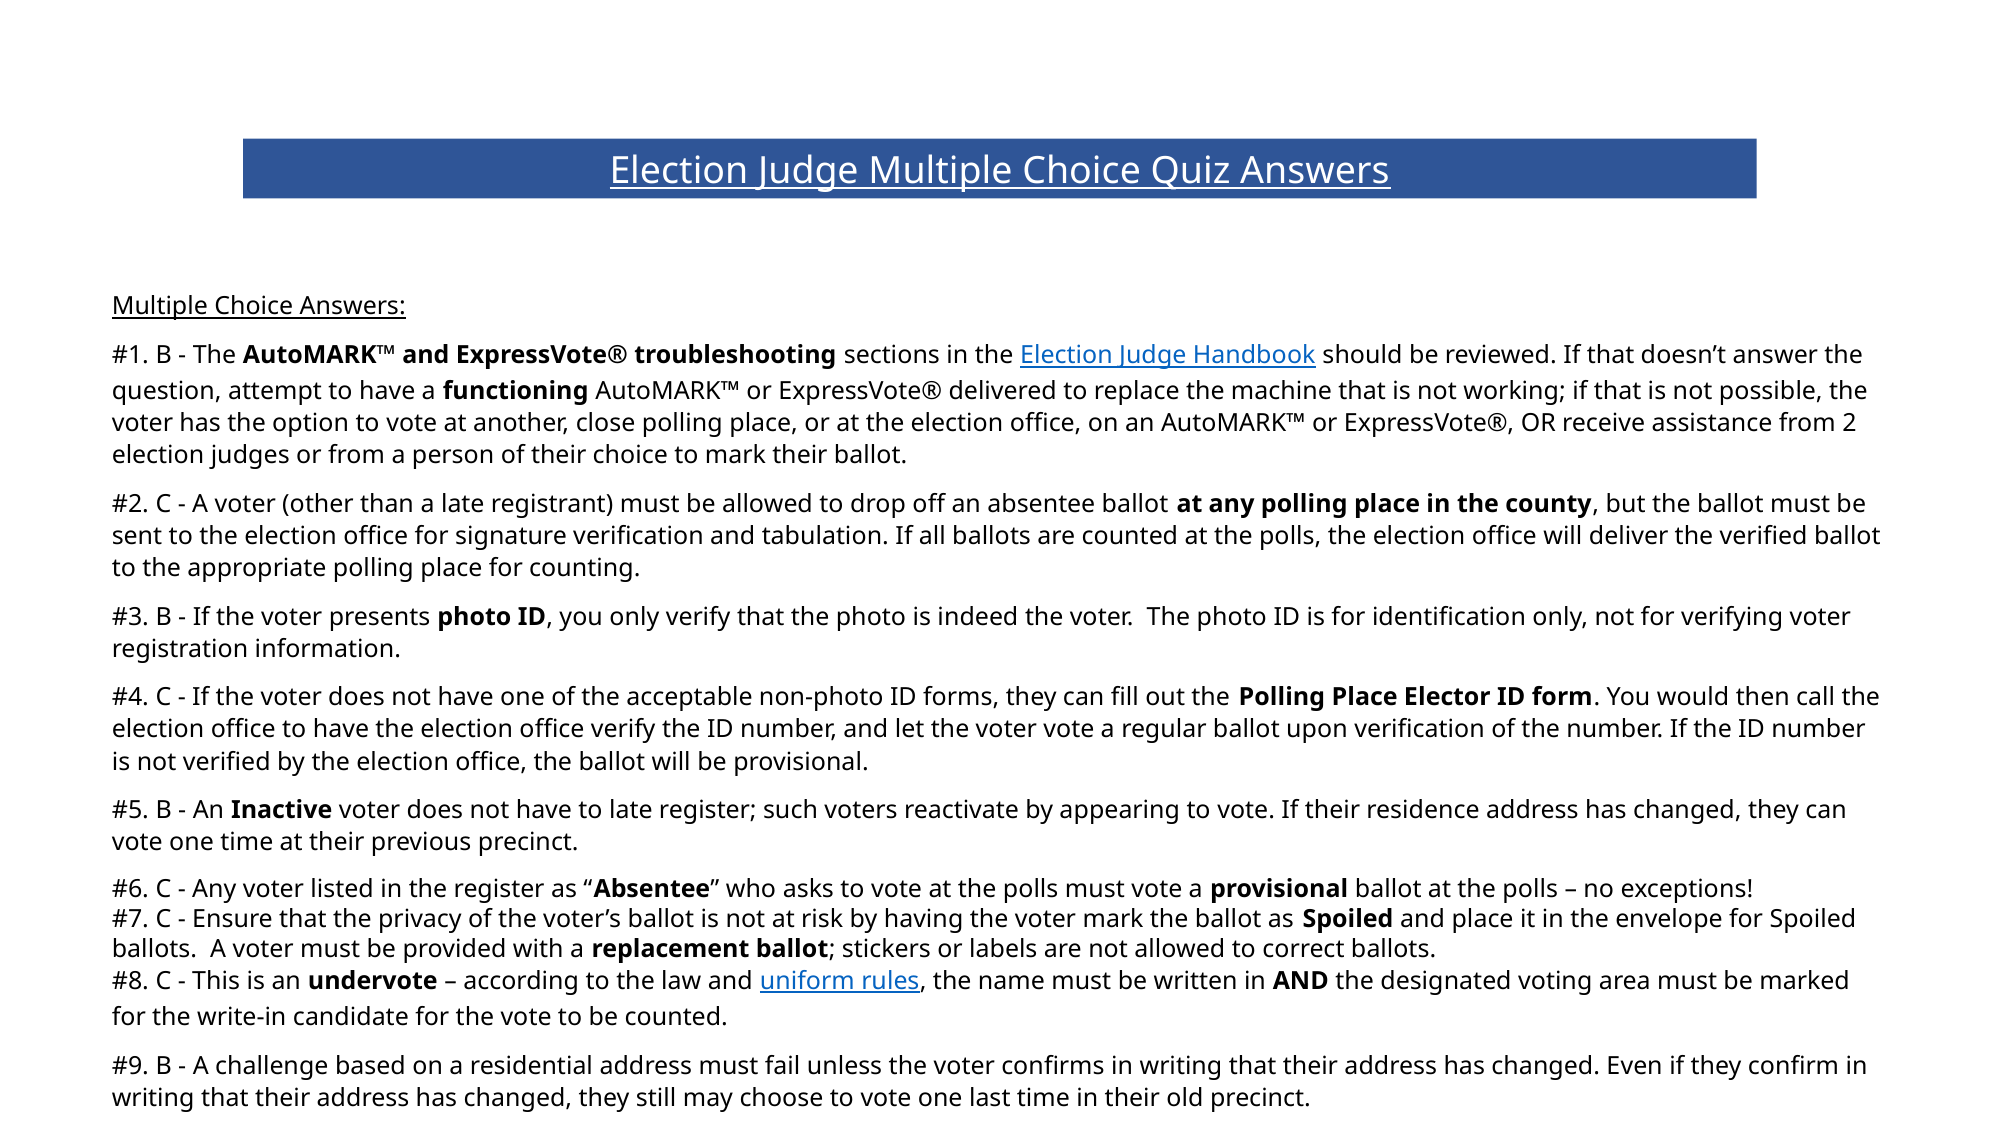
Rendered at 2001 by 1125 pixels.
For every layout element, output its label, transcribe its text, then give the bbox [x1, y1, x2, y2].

text_box Multiple Choice Answers: #1. B - The AutoMARK™ and ExpressVote® troubleshooting sections in the Election Judge Handbook should be reviewed. If that doesn’t answer the question, attempt to have a functioning AutoMARK™ or ExpressVote® delivered to replace the machine that is not working; if that is not possible, the voter has the option to vote at another, close polling place, or at the election office, on an AutoMARK™ or ExpressVote®, OR receive assistance from 2 election judges or from a person of their choice to mark their ballot. #2. C - A voter (other than a late registrant) must be allowed to drop off an absentee ballot at any polling place in the county, but the ballot must be sent to the election office for signature verification and tabulation. If all ballots are counted at the polls, the election office will deliver the verified ballot to the appropriate polling place for counting. #3. B - If the voter presents photo ID, you only verify that the photo is indeed the voter. The photo ID is for identification only, not for verifying voter registration information. #4. C - If the voter does not have one of the acceptable non-photo ID forms, they can fill out the Polling Place Elector ID form. You would then call the election office to have the election office verify the ID number, and let the voter vote a regular ballot upon verification of the number. If the ID number is not verified by the election office, the ballot will be provisional. #5. B - An Inactive voter does not have to late register; such voters reactivate by appearing to vote. If their residence address has changed, they can vote one time at their previous precinct. #6. C - Any voter listed in the register as “Absentee” who asks to vote at the polls must vote a provisional ballot at the polls – no exceptions! #7. C - Ensure that the privacy of the voter’s ballot is not at risk by having the voter mark the ballot as Spoiled and place it in the envelope for Spoiled ballots. A voter must be provided with a replacement ballot; stickers or labels are not allowed to correct ballots. #8. C - This is an undervote – according to the law and uniform rules, the name must be written in AND the designated voting area must be marked for the write-in candidate for the vote to be counted. #9. B - A challenge based on a residential address must fail unless the voter confirms in writing that their address has changed. Even if they confirm in writing that their address has changed, they still may choose to vote one last time in their old precinct. [97, 280, 1903, 1125]
text_box Election Judge Multiple Choice Quiz Answers [243, 138, 1757, 199]
